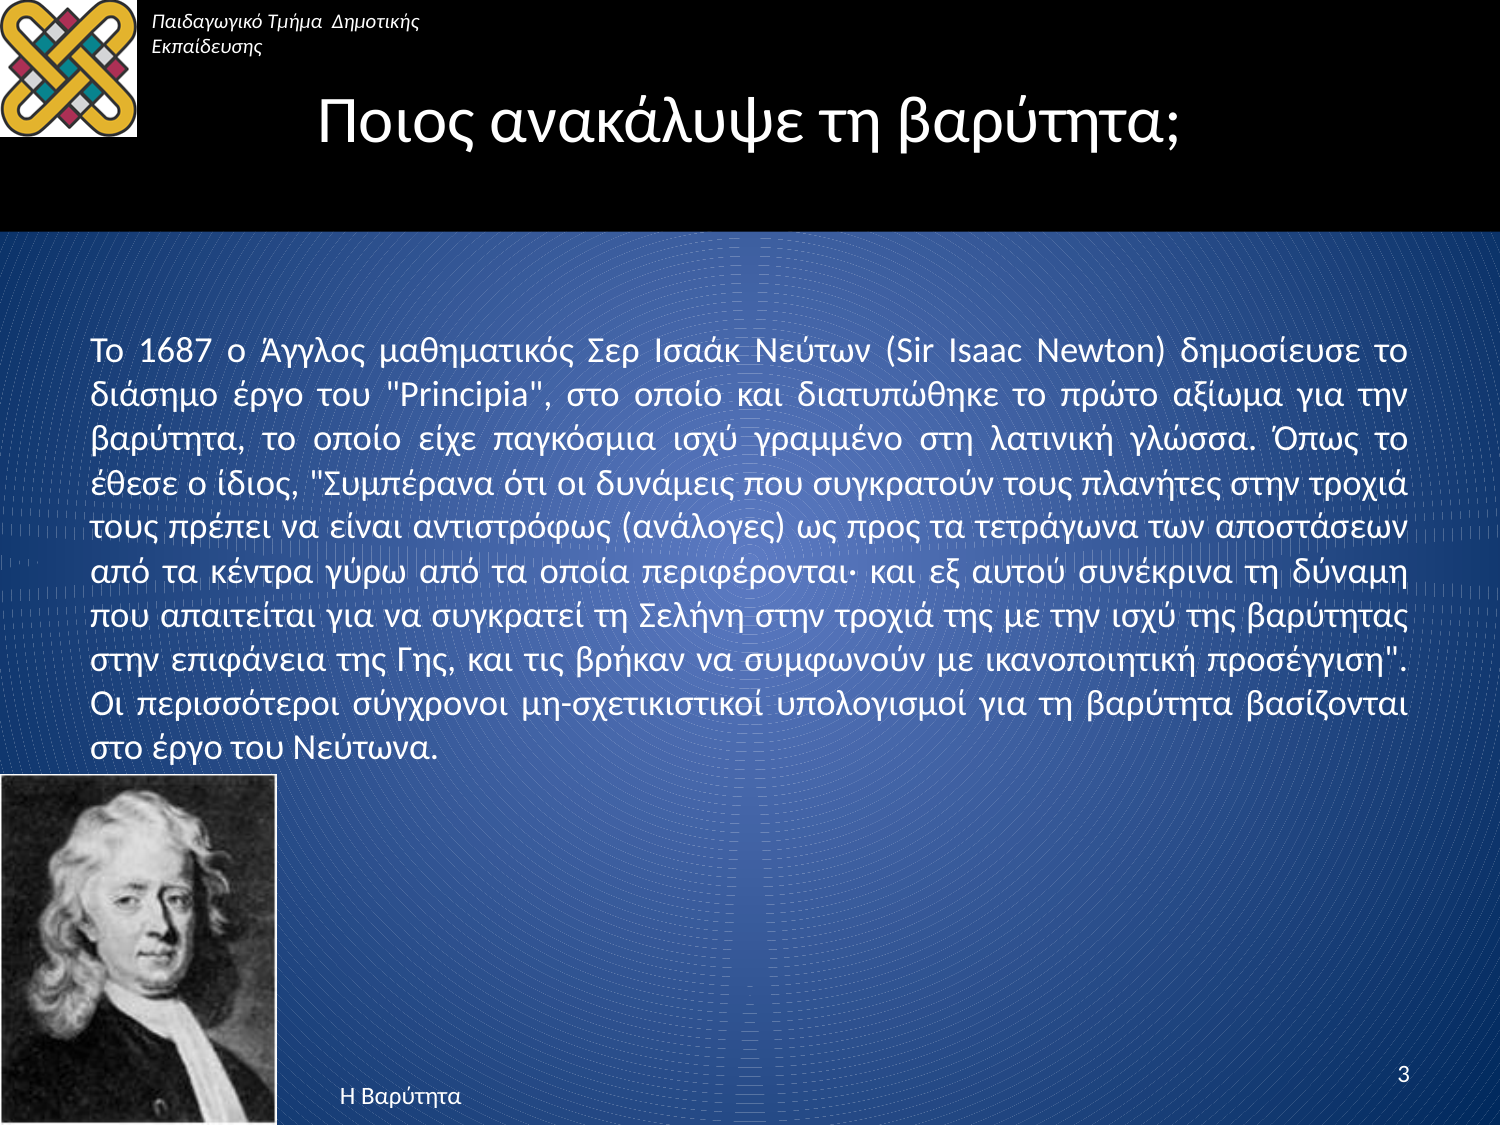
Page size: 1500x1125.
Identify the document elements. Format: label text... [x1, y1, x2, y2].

title Ποιος ανακάλυψε τη βαρύτητα; [0, 0, 1500, 232]
slide_number Η Βαρύτητα [324, 1065, 675, 1125]
picture [0, 0, 138, 138]
text_box Παιδαγωγικό Τμήμα Δημοτικής Εκπαίδευσης [139, 0, 470, 65]
picture [0, 774, 278, 1125]
list Το 1687 ο Άγγλος μαθηματικός Σερ Ισαάκ Νεύτων (Sir Isaac Newton) δημοσίευσε το διάσημο έργο του "Principia", στο οποίο και διατυπώθηκε το πρώτο αξίωμα για την βαρύτητα, το οποίο είχε παγκόσμια ισχύ γραμμένο στη λατινική γλώσσα. Όπως το έθεσε ο ίδιος, "Συμπέρανα ότι οι δυνάμεις που συγκρατούν τους πλανήτες στην τροχιά τους πρέπει να είναι αντιστρόφως (ανάλογες) ως προς τα τετράγωνα των αποστάσεων από τα κέντρα γύρω από τα οποία περιφέρονται· και εξ αυτού συνέκρινα τη δύναμη που απαιτείται για να συγκρατεί τη Σελήνη στην τροχιά της με την ισχύ της βαρύτητας στην επιφάνεια της Γης, και τις βρήκαν να συμφωνούν με ικανοποιητική προσέγγιση". Οι περισσότεροι σύγχρονοι μη-σχετικιστικοί υπολογισμοί για τη βαρύτητα βασίζονται στο έργο του Νεύτωνα. [75, 267, 1425, 775]
slide_number 3 [1074, 1042, 1425, 1103]
